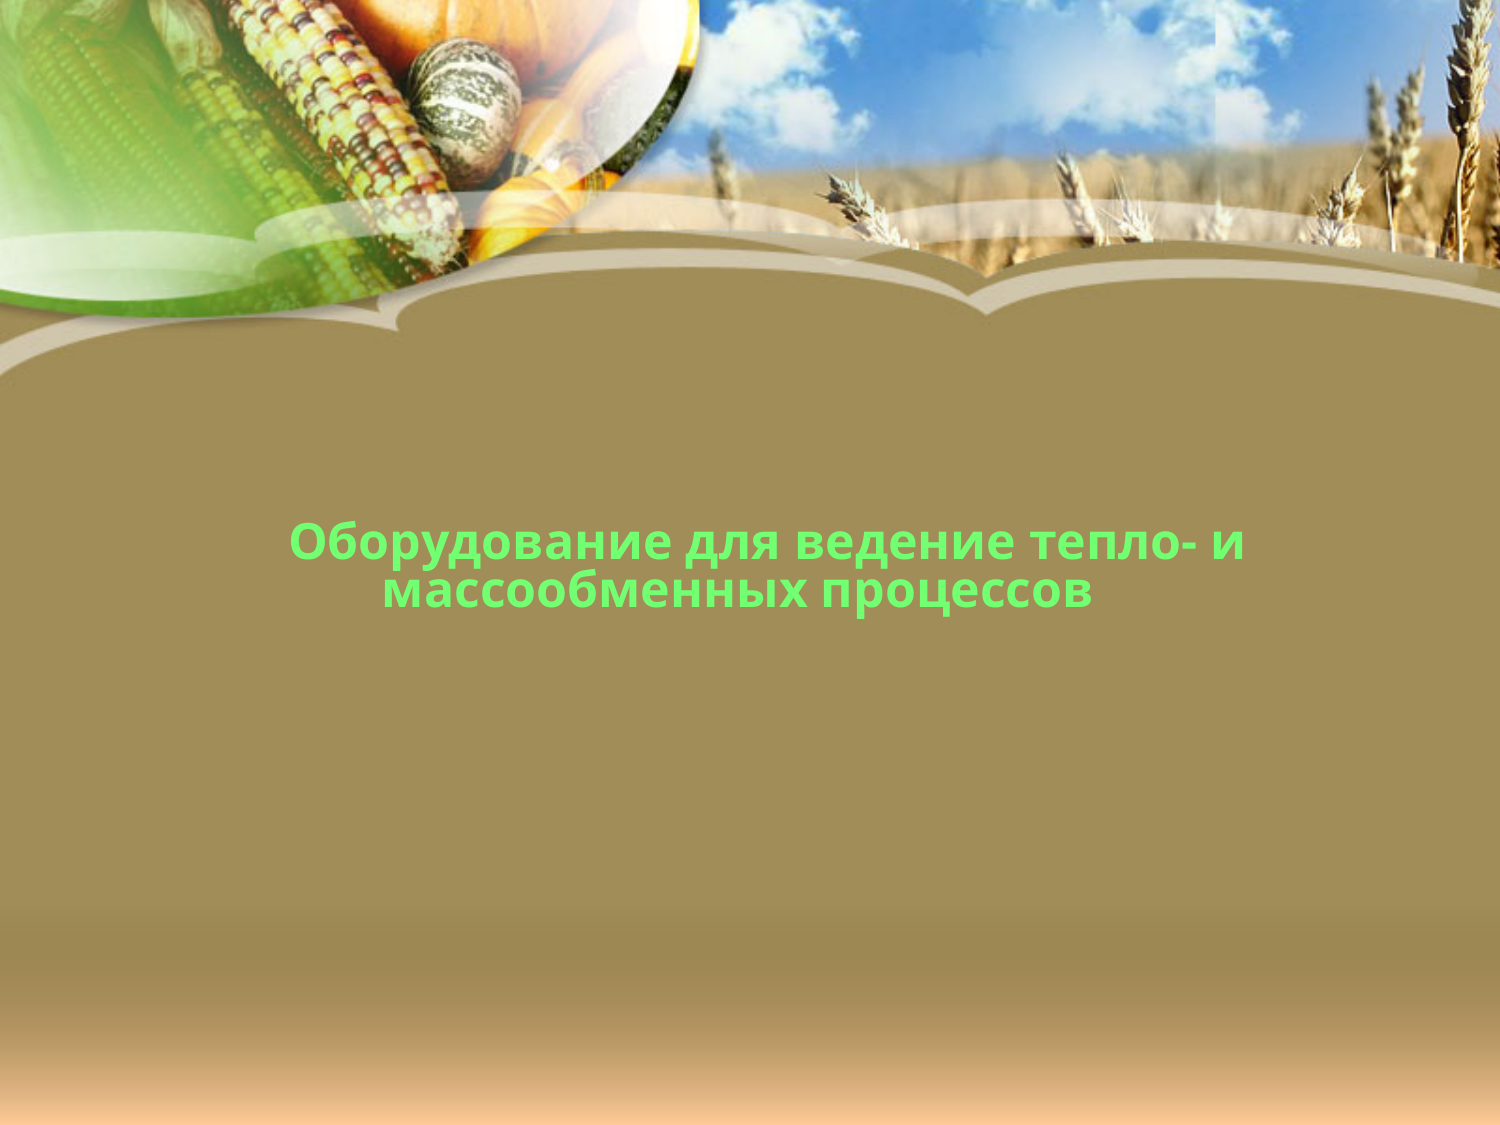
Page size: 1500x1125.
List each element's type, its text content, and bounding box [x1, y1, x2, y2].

picture [0, 0, 1500, 935]
list Оборудование для ведение тепло- и массообменных процессов [29, 338, 1447, 1094]
